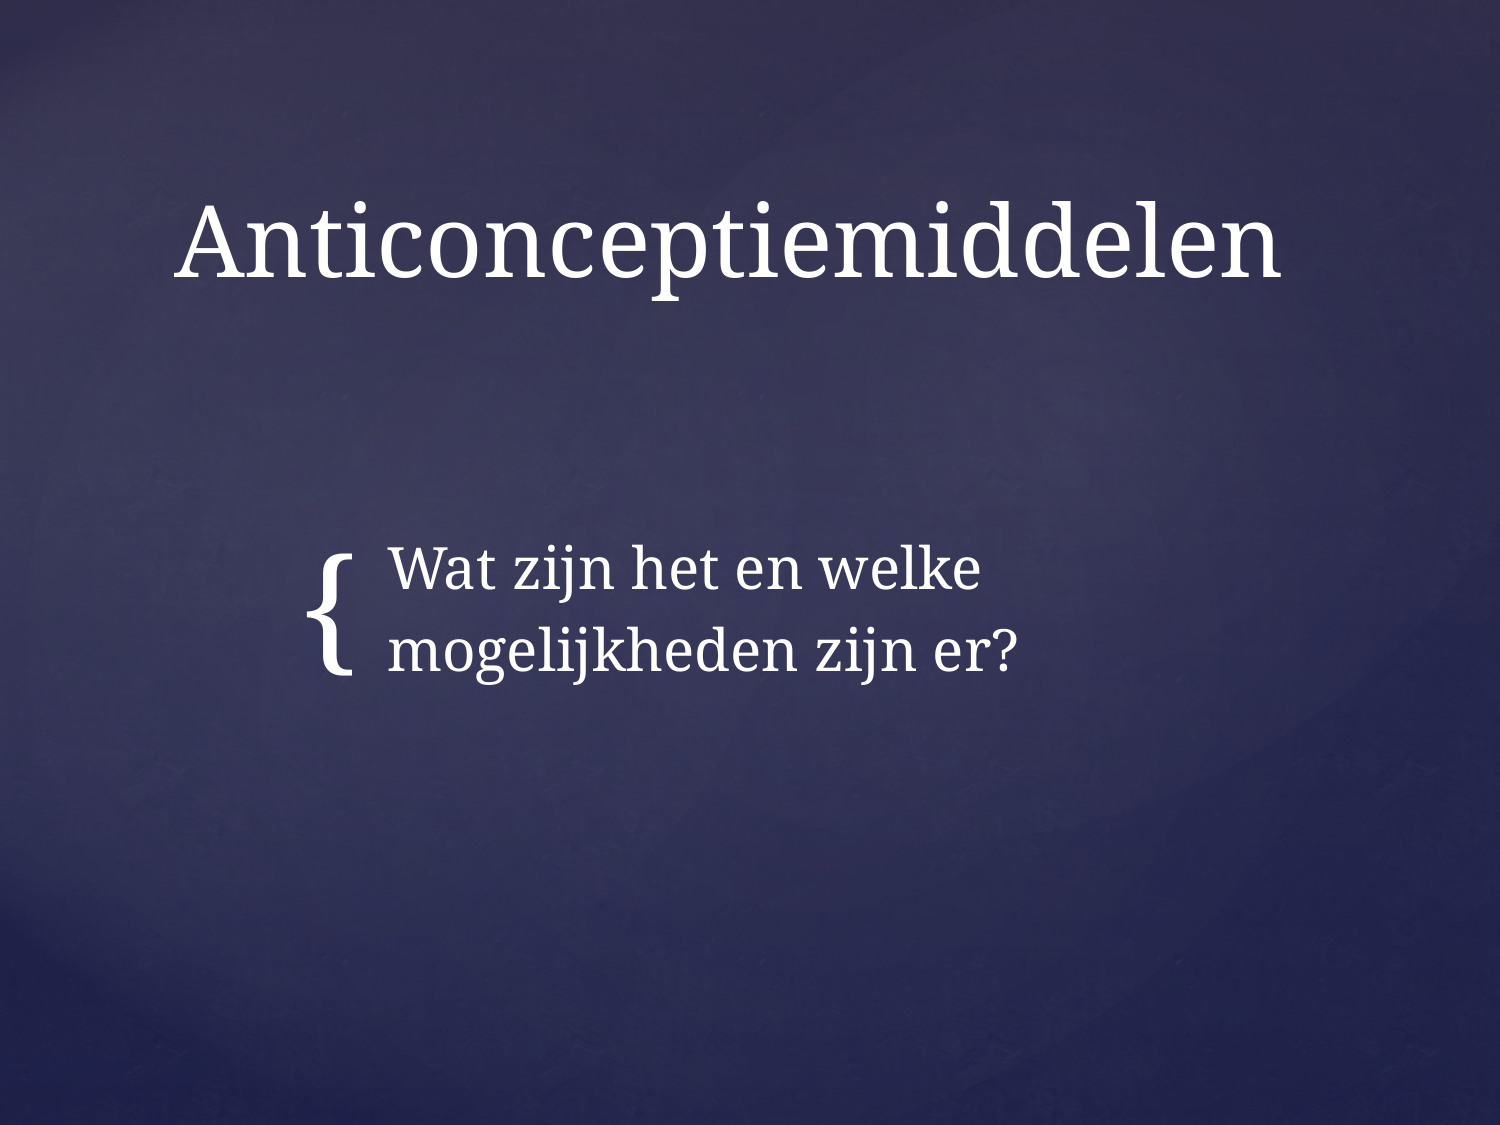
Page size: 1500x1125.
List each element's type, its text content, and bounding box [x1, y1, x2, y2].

title Anticonceptiemiddelen [159, 125, 1397, 306]
subtitle Wat zijn het en welke mogelijkheden zijn er? [371, 550, 1500, 664]
